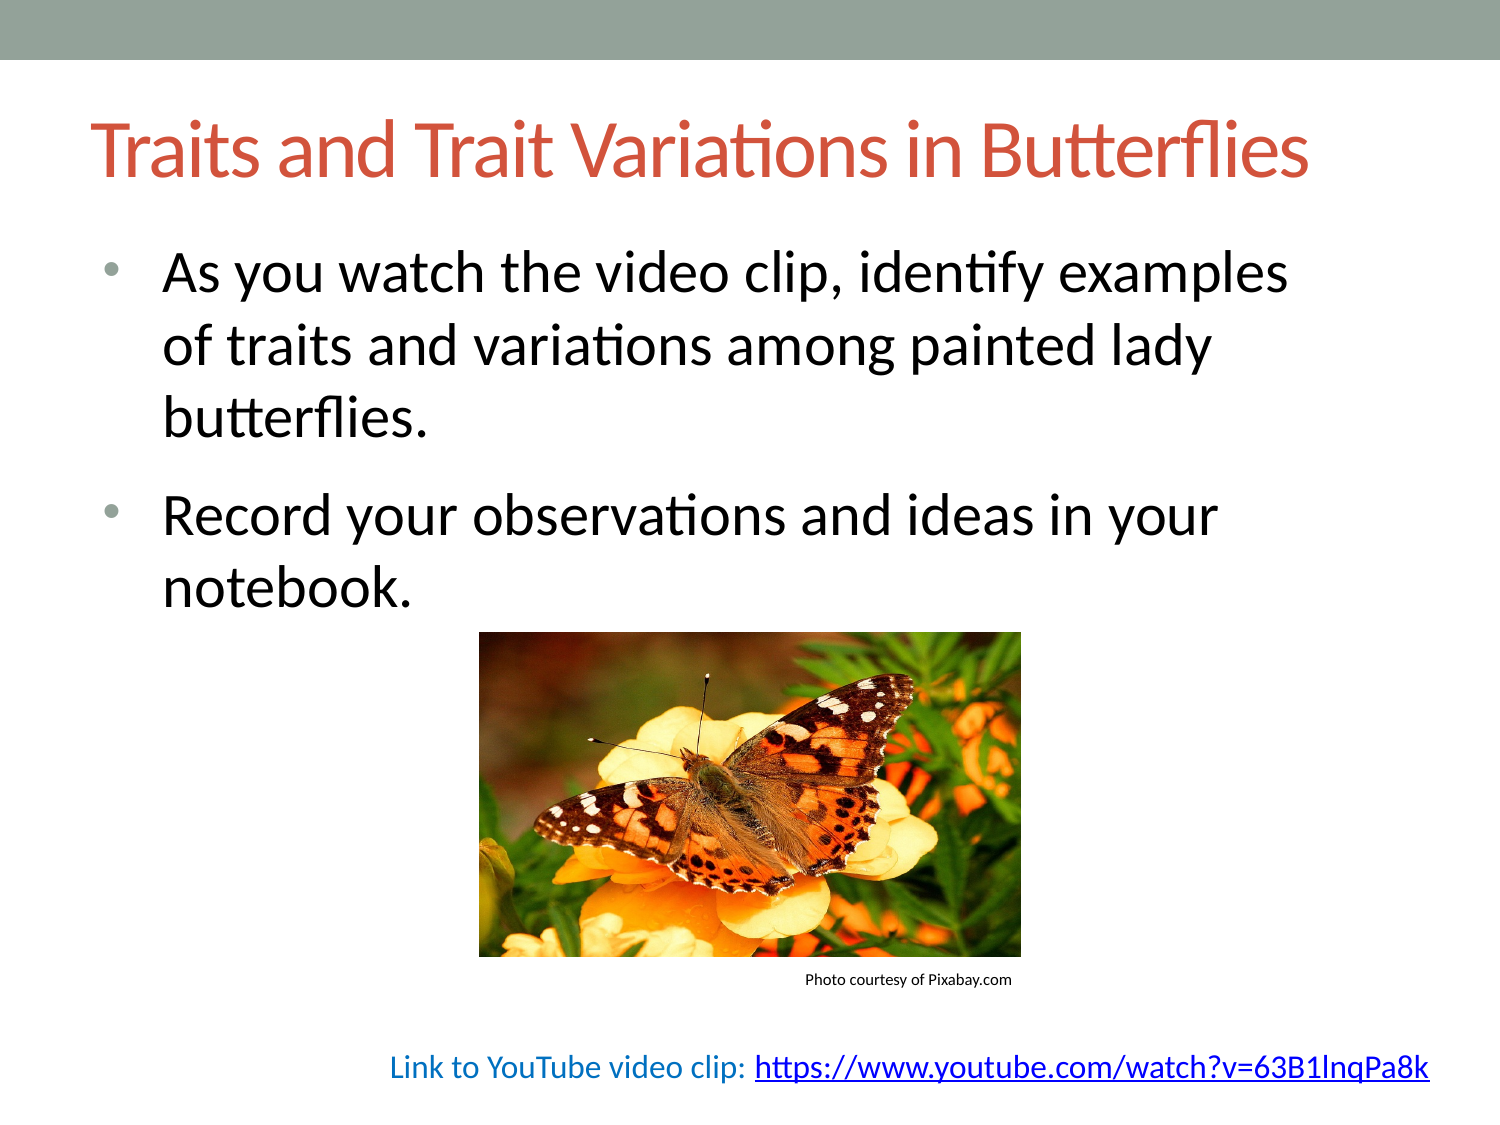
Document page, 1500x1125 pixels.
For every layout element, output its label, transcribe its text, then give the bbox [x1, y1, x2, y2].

text_box Link to YouTube video clip: https://www.youtube.com/watch?v=63B1lnqPa8k [375, 1037, 1450, 1093]
picture [479, 631, 1021, 957]
title Traits and Trait Variations in Butterflies [75, 62, 1425, 225]
list As you watch the video clip, identify examples of traits and variations among painted lady butterflies. Record your observations and ideas in your notebook. [87, 224, 1425, 1075]
text_box Photo courtesy of Pixabay.com [790, 961, 1035, 997]
